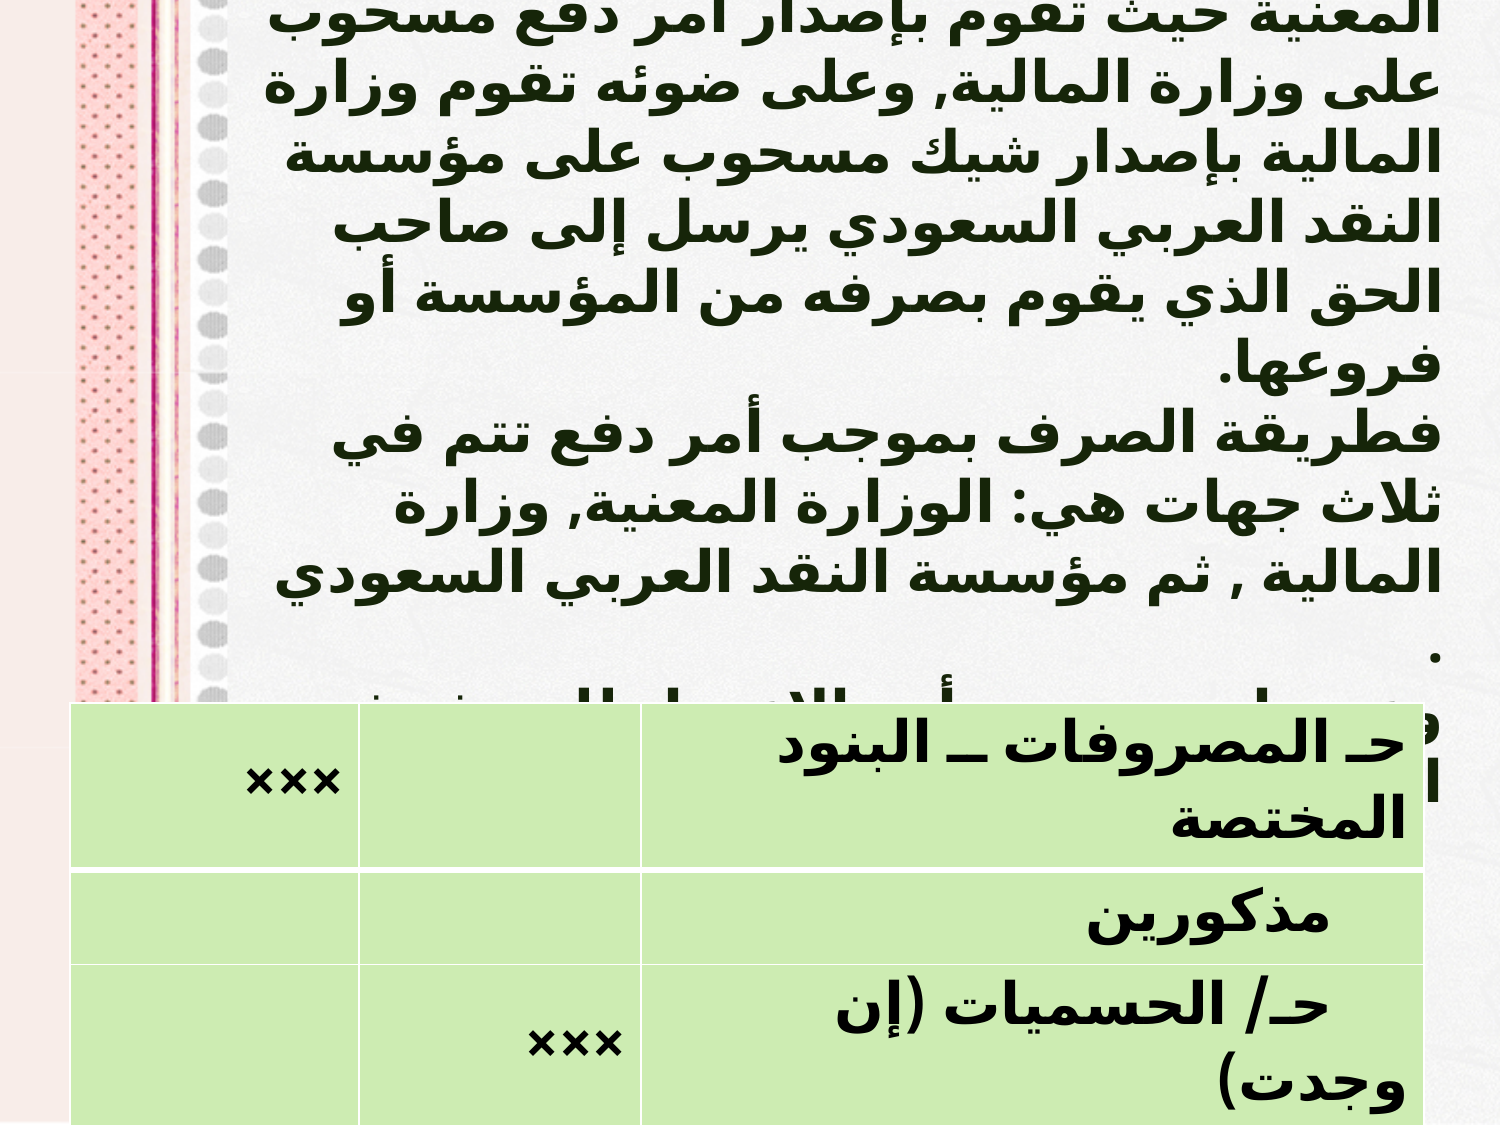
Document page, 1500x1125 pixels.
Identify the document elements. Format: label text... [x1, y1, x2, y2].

table_cell [71, 873, 358, 964]
table_cell مذكورين [642, 873, 1423, 964]
text_box وطريقة الصرف هذه تبدأ من الوزارة المعنية حيث تقوم بإصدار أمر دفع مسحوب على وزارة المالية, وعلى ضوئه تقوم وزارة المالية بإصدار شيك مسحوب على مؤسسة النقد العربي السعودي يرسل إلى صاحب الحق الذي يقوم بصرفه من المؤسسة أو فروعها. فطريقة الصرف بموجب أمر دفع تتم في ثلاث جهات هي: الوزارة المعنية, وزارة المالية , ثم مؤسسة النقد العربي السعودي . وعندما يتم تحرير أمر الاعتماد للصرف في الوزارة المعنية يكون القيد من واقعه : [238, 15, 1468, 773]
table_header حـ المصروفات ــ البنود المختصة [642, 704, 1423, 867]
table_header [360, 704, 640, 867]
picture [0, 0, 1500, 1125]
table_cell ××× [360, 965, 640, 1125]
table_cell [360, 873, 640, 964]
table_cell حـ/ الحسميات (إن وجدت) [642, 965, 1423, 1125]
table_header ××× [71, 704, 358, 867]
table_cell [71, 965, 358, 1125]
